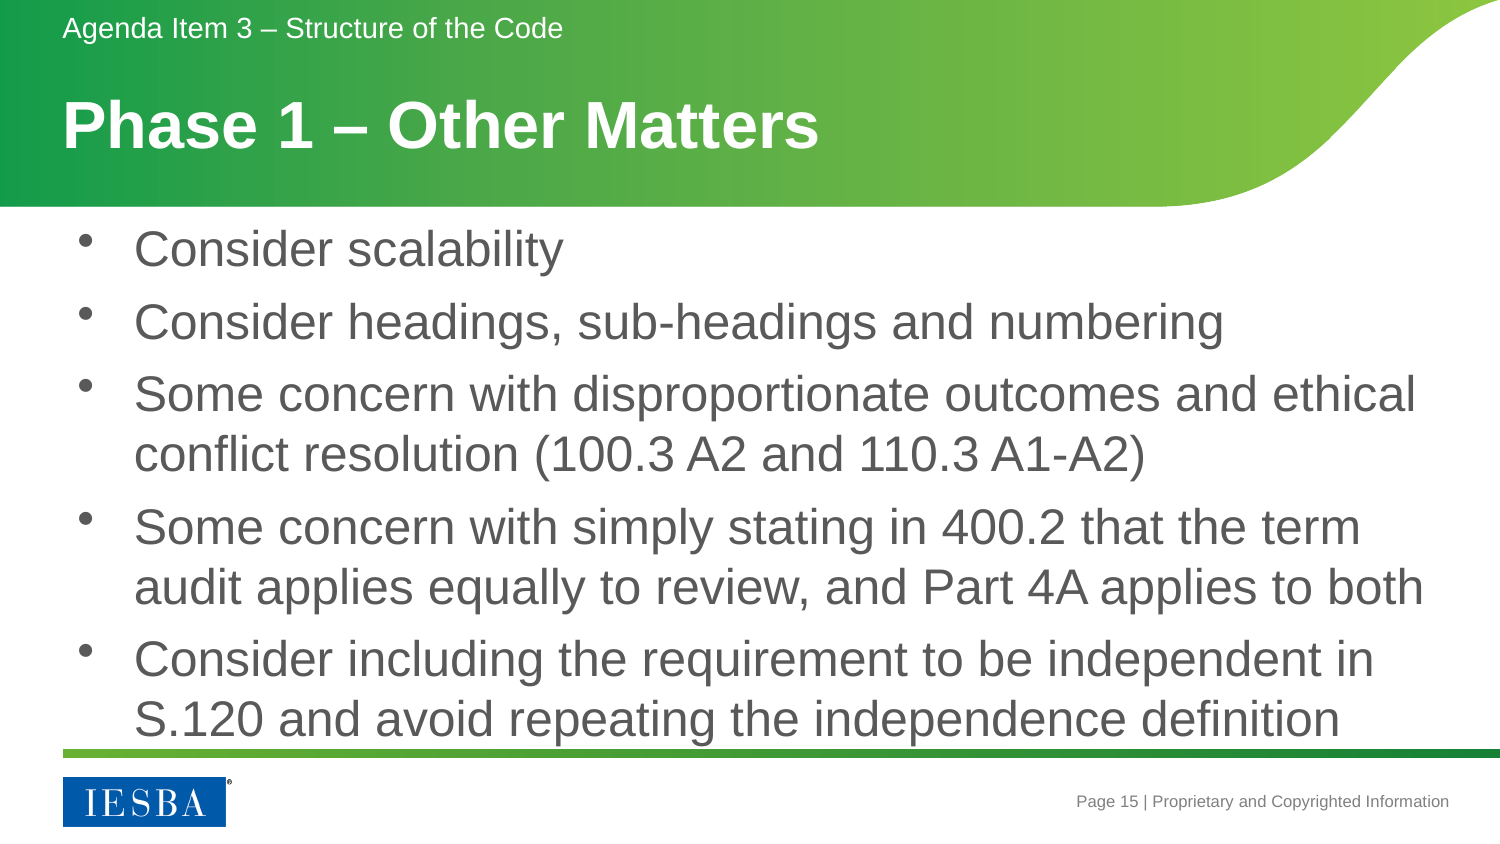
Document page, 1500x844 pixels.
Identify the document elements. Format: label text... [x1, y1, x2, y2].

picture [63, 777, 232, 827]
title Phase 1 – Other Matters [62, 59, 1338, 185]
list Consider scalability Consider headings, sub-headings and numbering Some concern with disproportionate outcomes and ethical conflict resolution (100.3 A2 and 110.3 A1-A2) Some concern with simply stating in 400.2 that the term audit applies equally to review, and Part 4A applies to both Consider including the requirement to be independent in S.120 and avoid repeating the independence definition [62, 209, 1450, 724]
picture [0, 0, 1500, 207]
subtitle Agenda Item 3 – Structure of the Code [62, 9, 825, 47]
